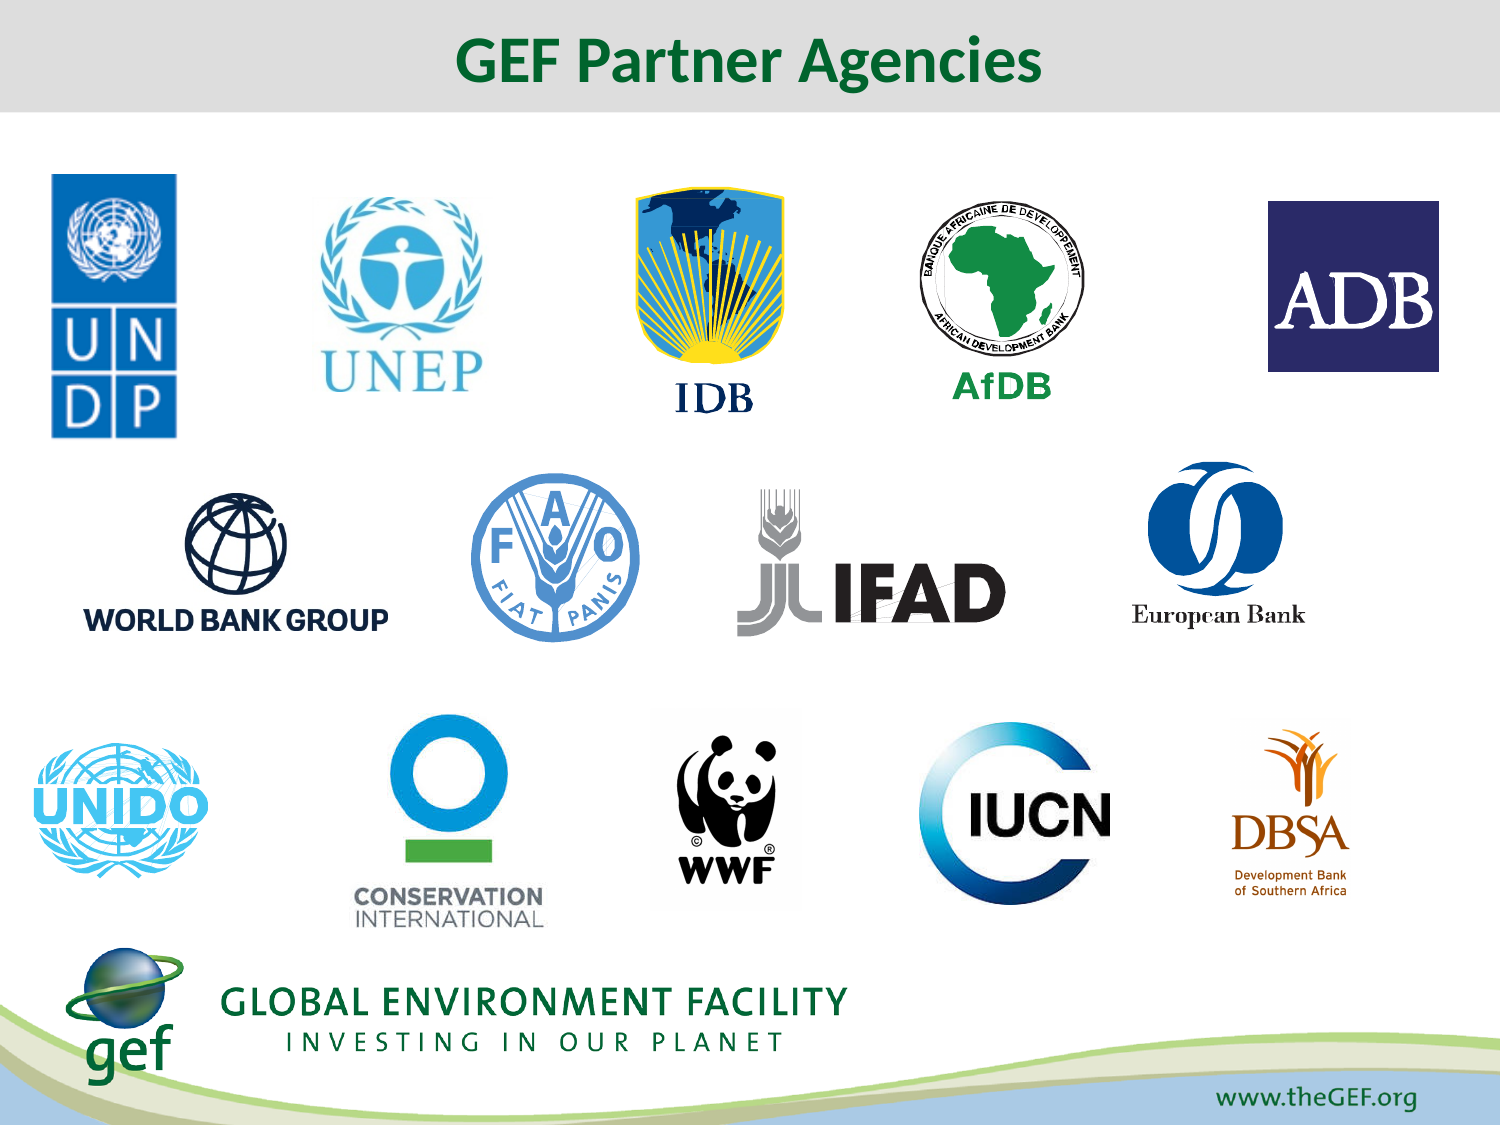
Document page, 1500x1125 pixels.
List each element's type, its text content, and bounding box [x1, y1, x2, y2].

picture [635, 186, 786, 415]
picture [919, 201, 1086, 401]
picture [49, 174, 179, 444]
text_box GEF Partner Agencies [0, 0, 1500, 113]
picture [83, 493, 388, 632]
picture [1230, 717, 1351, 900]
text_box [33, 723, 210, 889]
picture [1083, 461, 1355, 650]
picture [919, 722, 1110, 905]
picture [1267, 201, 1441, 375]
picture [737, 489, 1007, 638]
picture [470, 473, 641, 644]
picture [312, 197, 493, 392]
picture [649, 708, 803, 912]
picture [0, 713, 1500, 1125]
